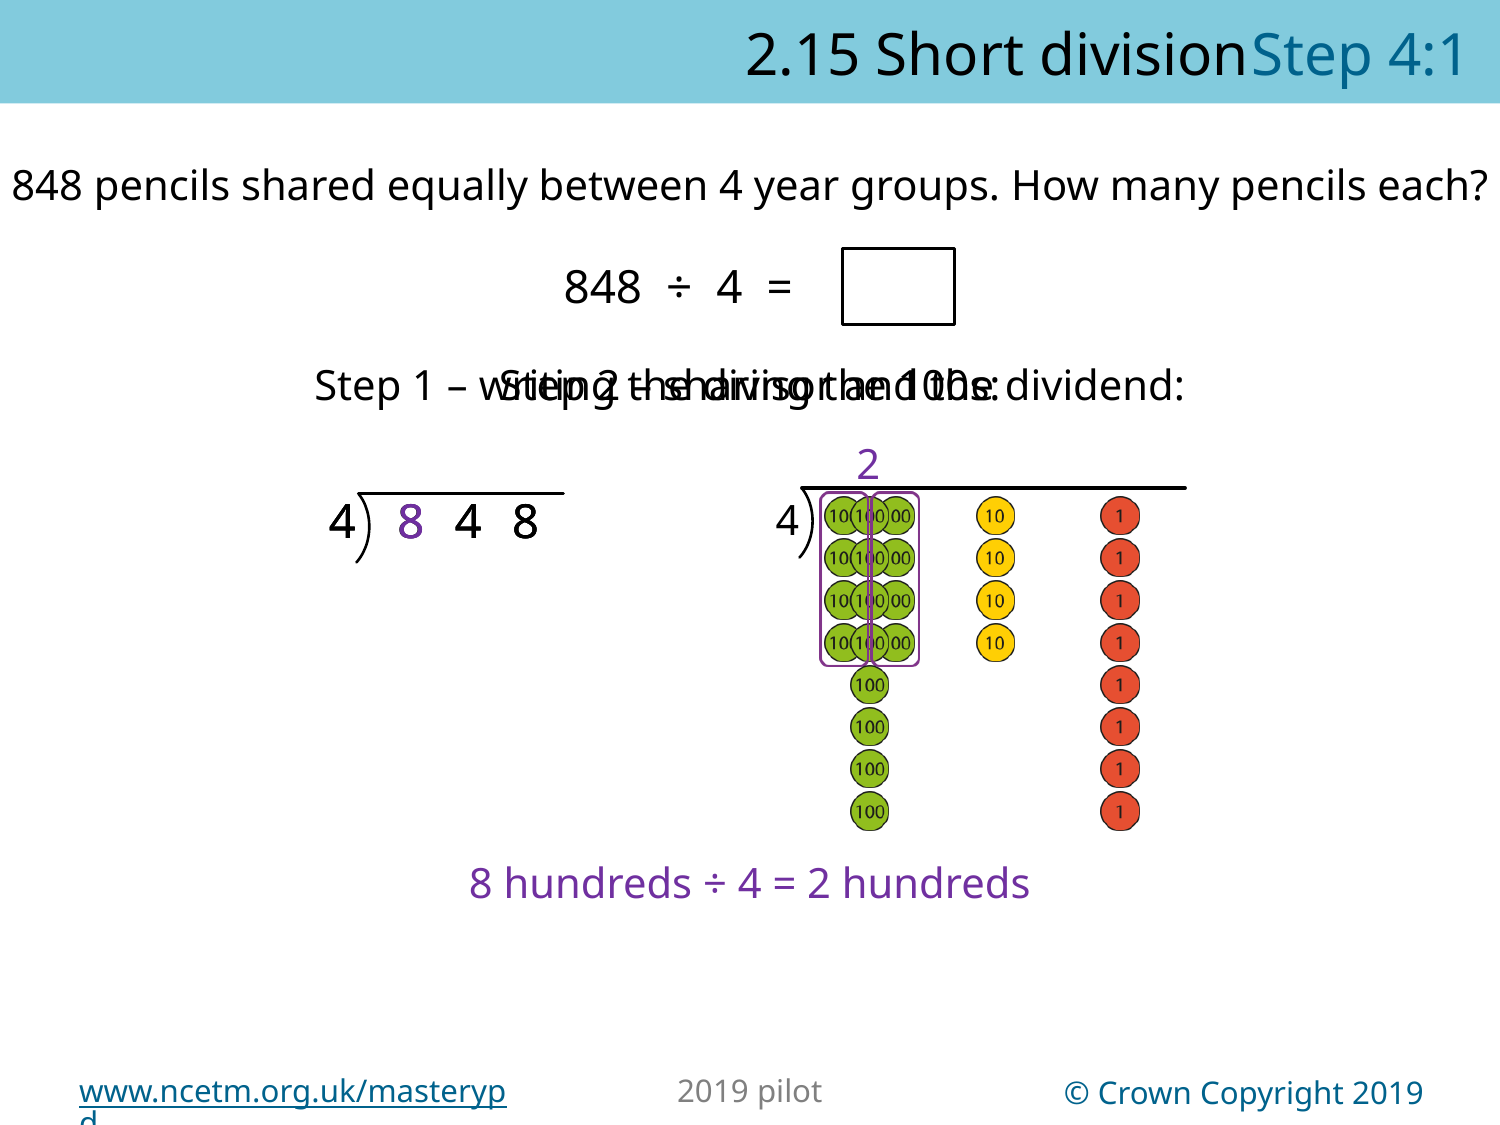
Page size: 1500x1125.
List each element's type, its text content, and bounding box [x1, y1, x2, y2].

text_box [850, 664, 890, 831]
picture [1100, 707, 1140, 746]
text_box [739, 475, 1187, 571]
picture [1100, 791, 1140, 831]
text_box 848 pencils shared equally between 4 year groups. How many pencils each? [0, 150, 1500, 216]
picture [975, 571, 1015, 578]
picture [870, 571, 920, 667]
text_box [297, 481, 565, 575]
picture [975, 580, 1015, 620]
picture [1100, 664, 1140, 704]
text_box Step 2 – sharing the 100s: [483, 351, 1017, 417]
picture [1100, 580, 1140, 620]
text_box Step 1 – writing the divisor and the dividend: [299, 351, 483, 417]
picture [1100, 622, 1140, 662]
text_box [321, 424, 586, 571]
picture [975, 622, 1015, 662]
picture [818, 571, 869, 667]
text_box 848 ÷ 4 = [548, 250, 808, 321]
picture [1100, 571, 1140, 578]
list 2.15 Short division Step 4:1 [0, 0, 1500, 104]
text_box [842, 248, 955, 325]
text_box 8 hundreds ÷ 4 = 2 hundreds [454, 848, 1046, 914]
text_box Step 1 – writing the divisor and the dividend: [1017, 351, 1201, 417]
text_box 2 [841, 429, 896, 473]
picture [1100, 749, 1140, 789]
